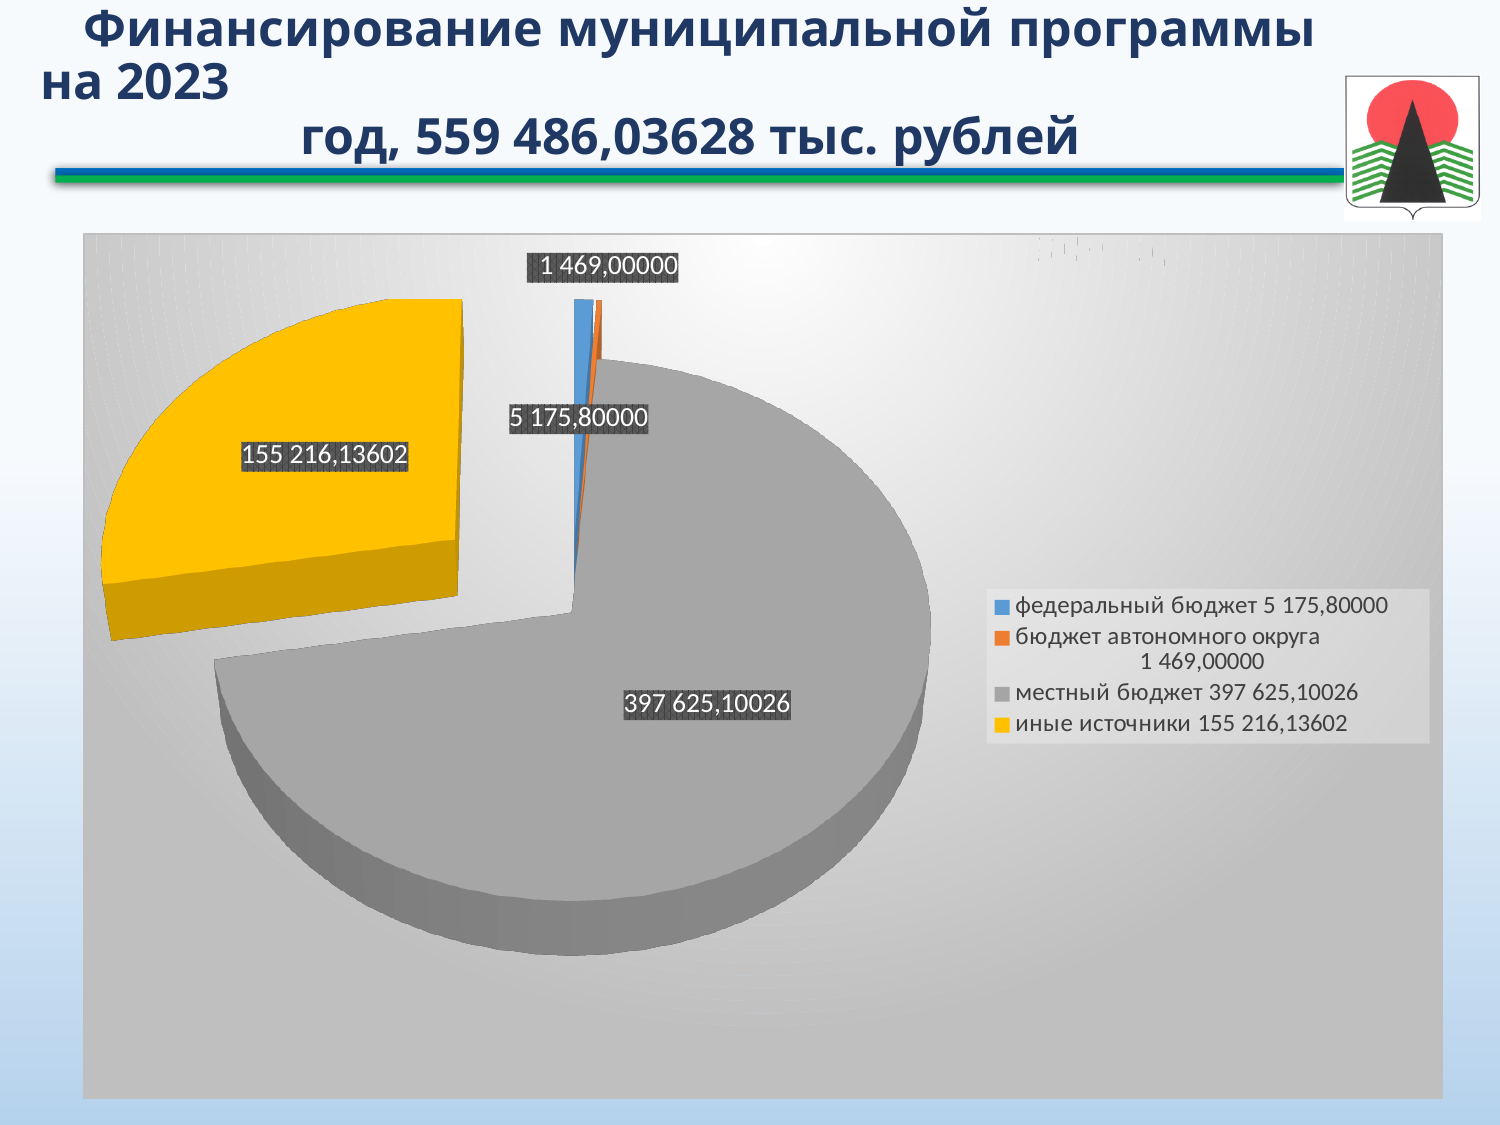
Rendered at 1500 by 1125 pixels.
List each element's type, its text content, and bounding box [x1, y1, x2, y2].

picture [1344, 74, 1481, 221]
text_box Финансирование муниципальной программы на 2023 год, 559 486,03628 тыс. рублей [25, 5, 1332, 173]
chart [83, 204, 1500, 1100]
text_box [55, 168, 1344, 183]
